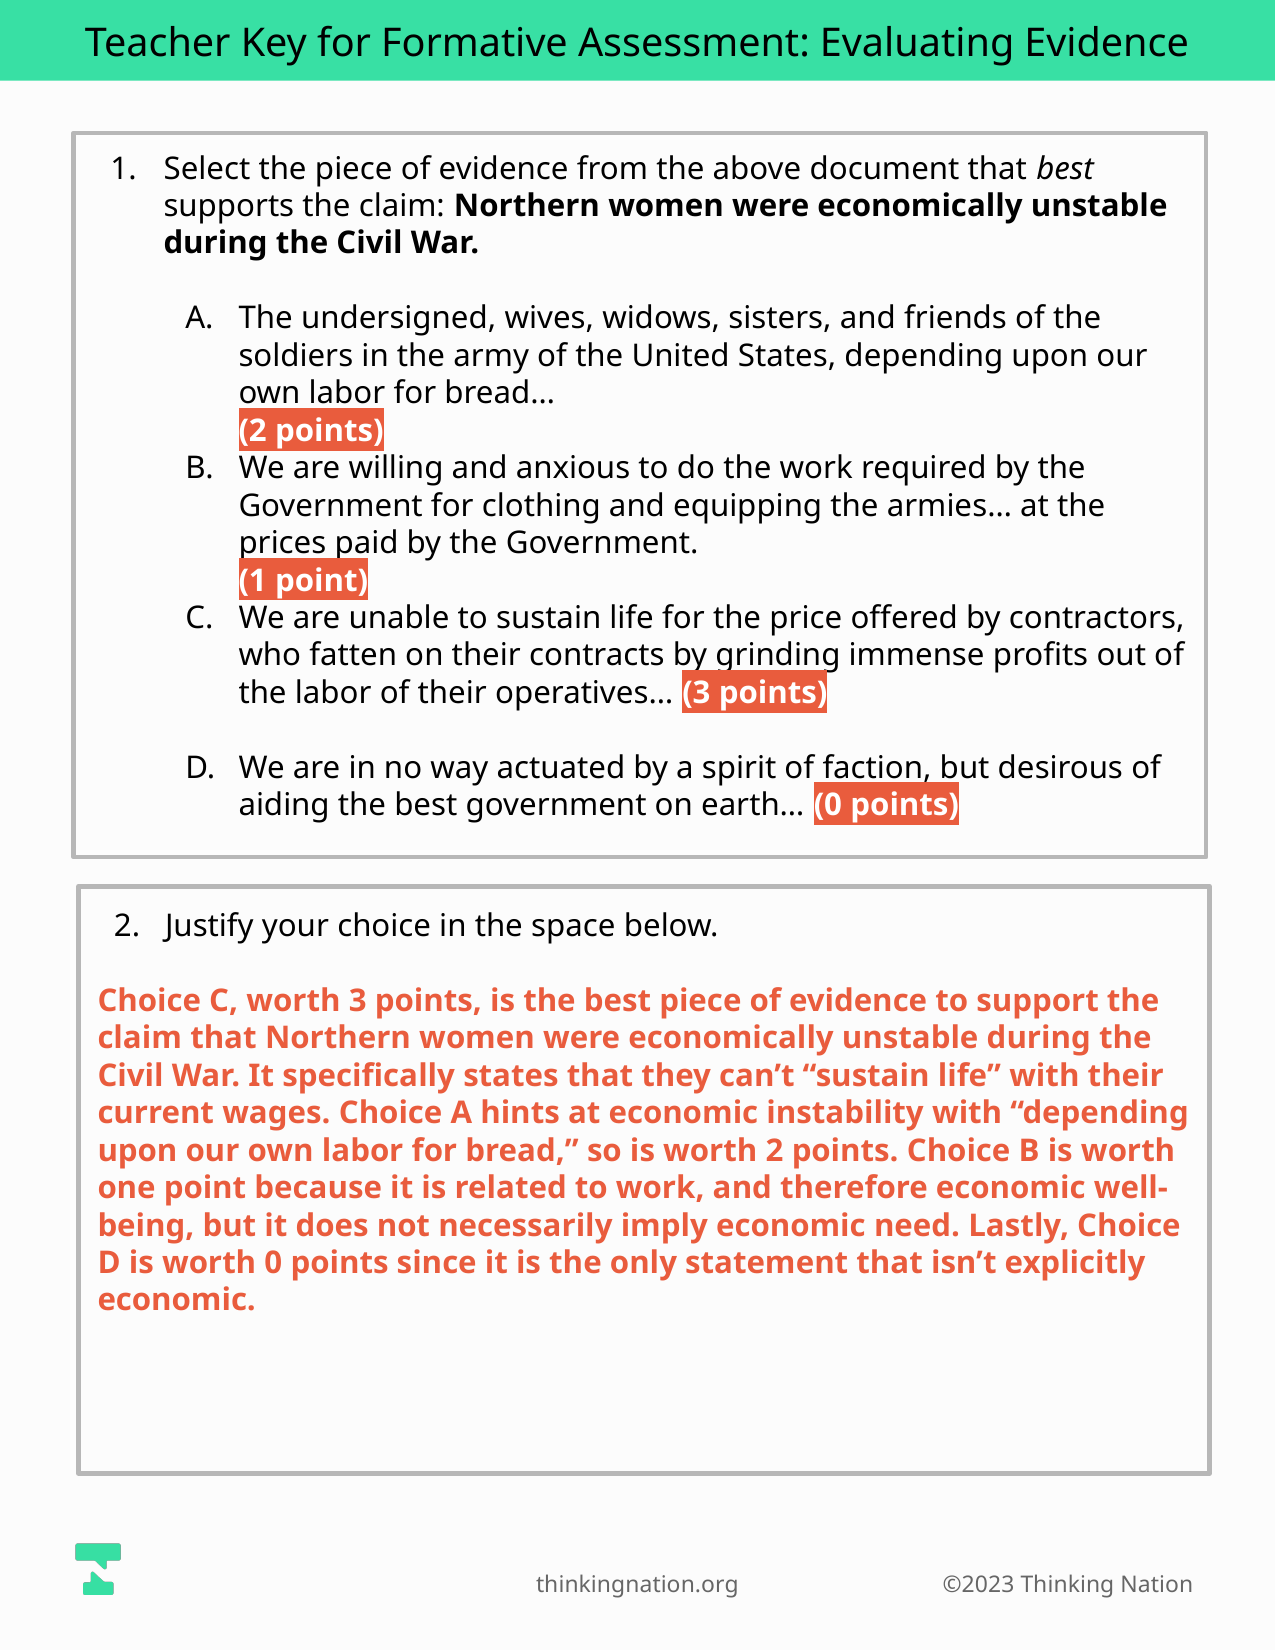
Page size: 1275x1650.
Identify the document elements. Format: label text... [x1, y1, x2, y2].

text_box 2. Justify your choice in the space below. Choice C, worth 3 points, is the best piece of evidence to support the claim that Northern women were economically unstable during the Civil War. It specifically states that they can’t “sustain life” with their current wages. Choice A hints at economic instability with “depending upon our own labor for bread,” so is worth 2 points. Choice B is worth one point because it is related to work, and therefore economic well-being, but it does not necessarily imply economic need. Lastly, Choice D is worth 0 points since it is the only statement that isn’t explicitly economic. [78, 886, 1210, 1474]
text_box ©2023 Thinking Nation [907, 1553, 1210, 1605]
text_box thinkingnation.org [486, 1553, 789, 1605]
text_box Teacher Key for Formative Assessment: Evaluating Evidence [0, 0, 1275, 81]
text_box Select the piece of evidence from the above document that best supports the claim: Northern women were economically unstable during the Civil War. The undersigned, wives, widows, sisters, and friends of the soldiers in the army of the United States, depending upon our own labor for bread… (2 points) We are willing and anxious to do the work required by the Government for clothing and equipping the armies… at the prices paid by the Government. (1 point) We are unable to sustain life for the price offered by contractors, who fatten on their contracts by grinding immense profits out of the labor of their operatives… (3 points) We are in no way actuated by a spirit of faction, but desirous of aiding the best government on earth… (0 points) [73, 132, 1207, 858]
picture [62, 1533, 134, 1605]
